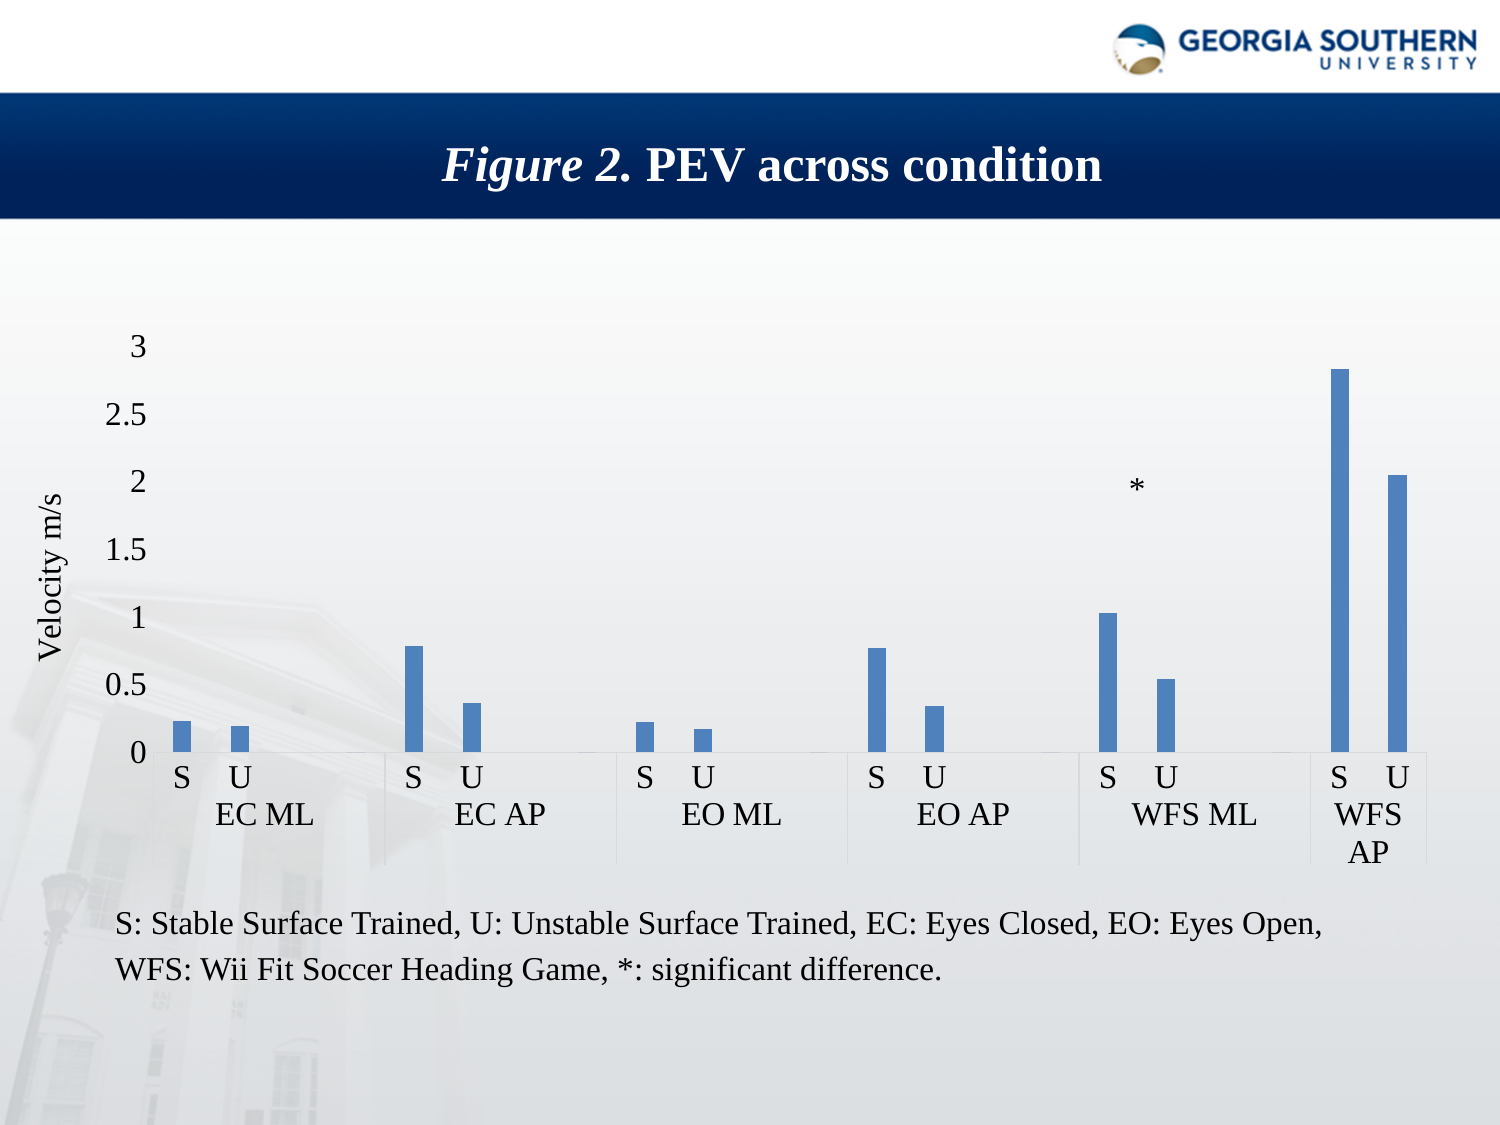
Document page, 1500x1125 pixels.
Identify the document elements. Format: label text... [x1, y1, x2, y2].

chart [18, 327, 1458, 892]
picture [0, 0, 1500, 95]
title Figure 2. PEV across condition [0, 95, 1500, 219]
picture [0, 219, 1500, 1125]
text_box S: Stable Surface Trained, U: Unstable Surface Trained, EC: Eyes Closed, EO: Eyes Open, WFS: Wii Fit Soccer Heading Game, *: significant difference. [99, 900, 1376, 992]
